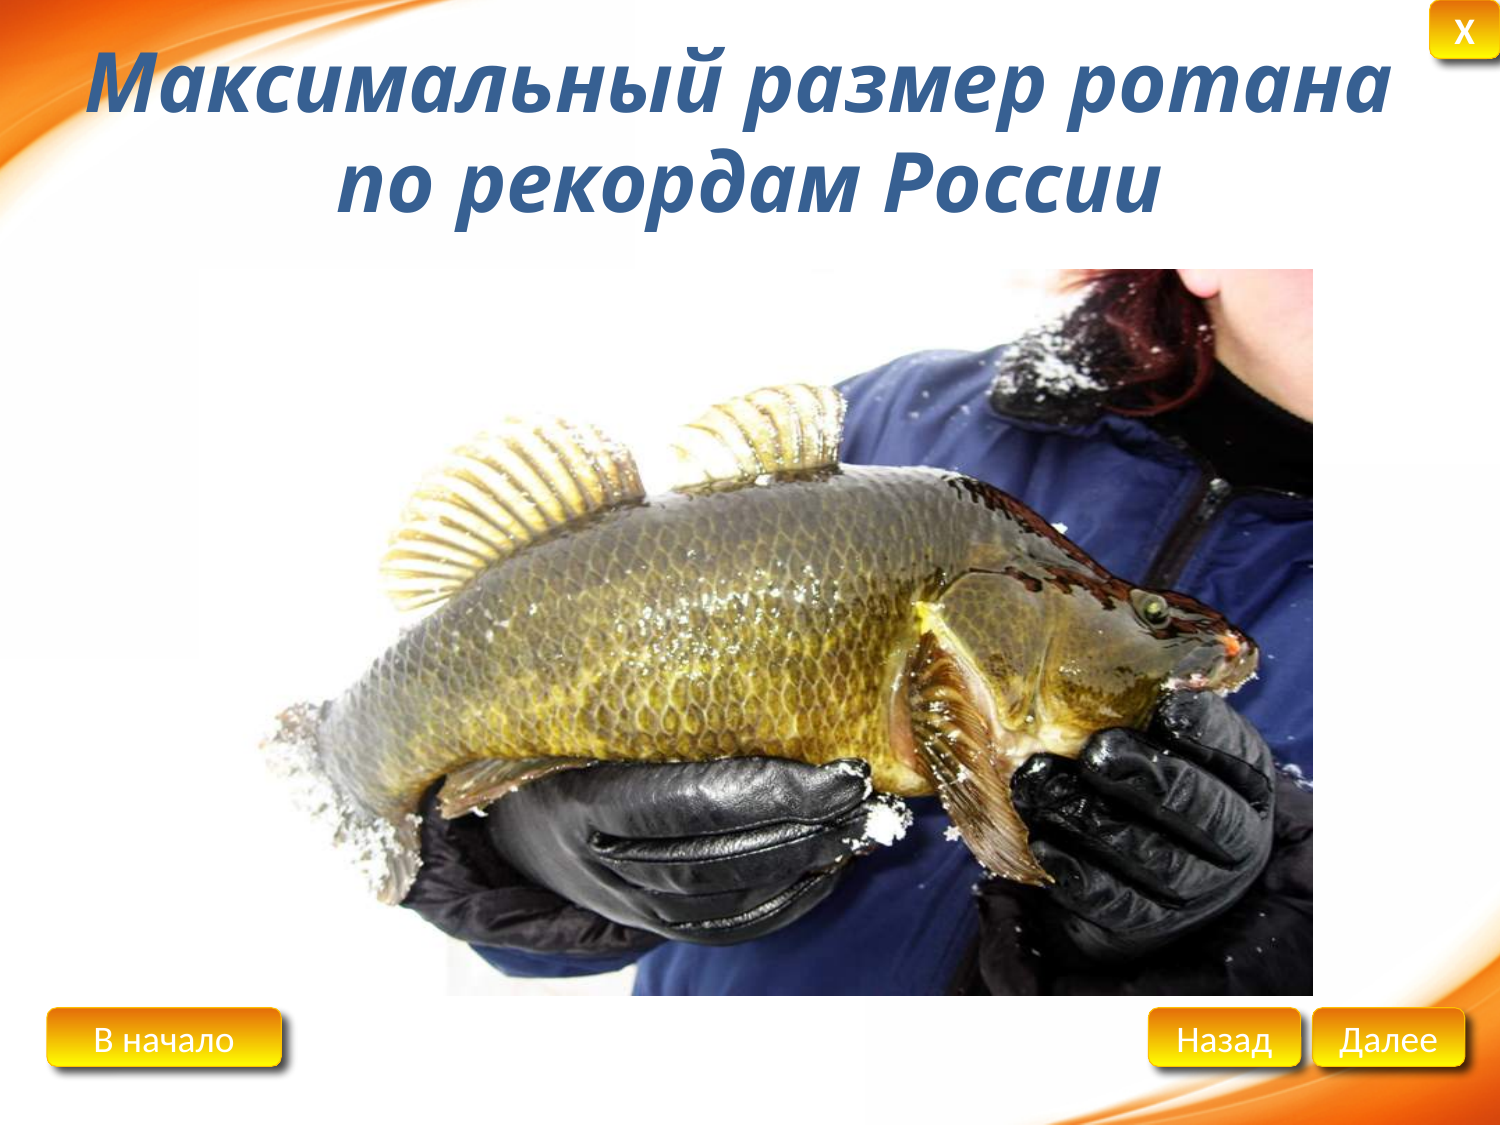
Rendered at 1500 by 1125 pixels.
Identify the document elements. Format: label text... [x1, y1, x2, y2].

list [198, 269, 1313, 997]
picture [0, 259, 1500, 1125]
title Максимальный размер ротана по рекордам России [0, 0, 1500, 259]
